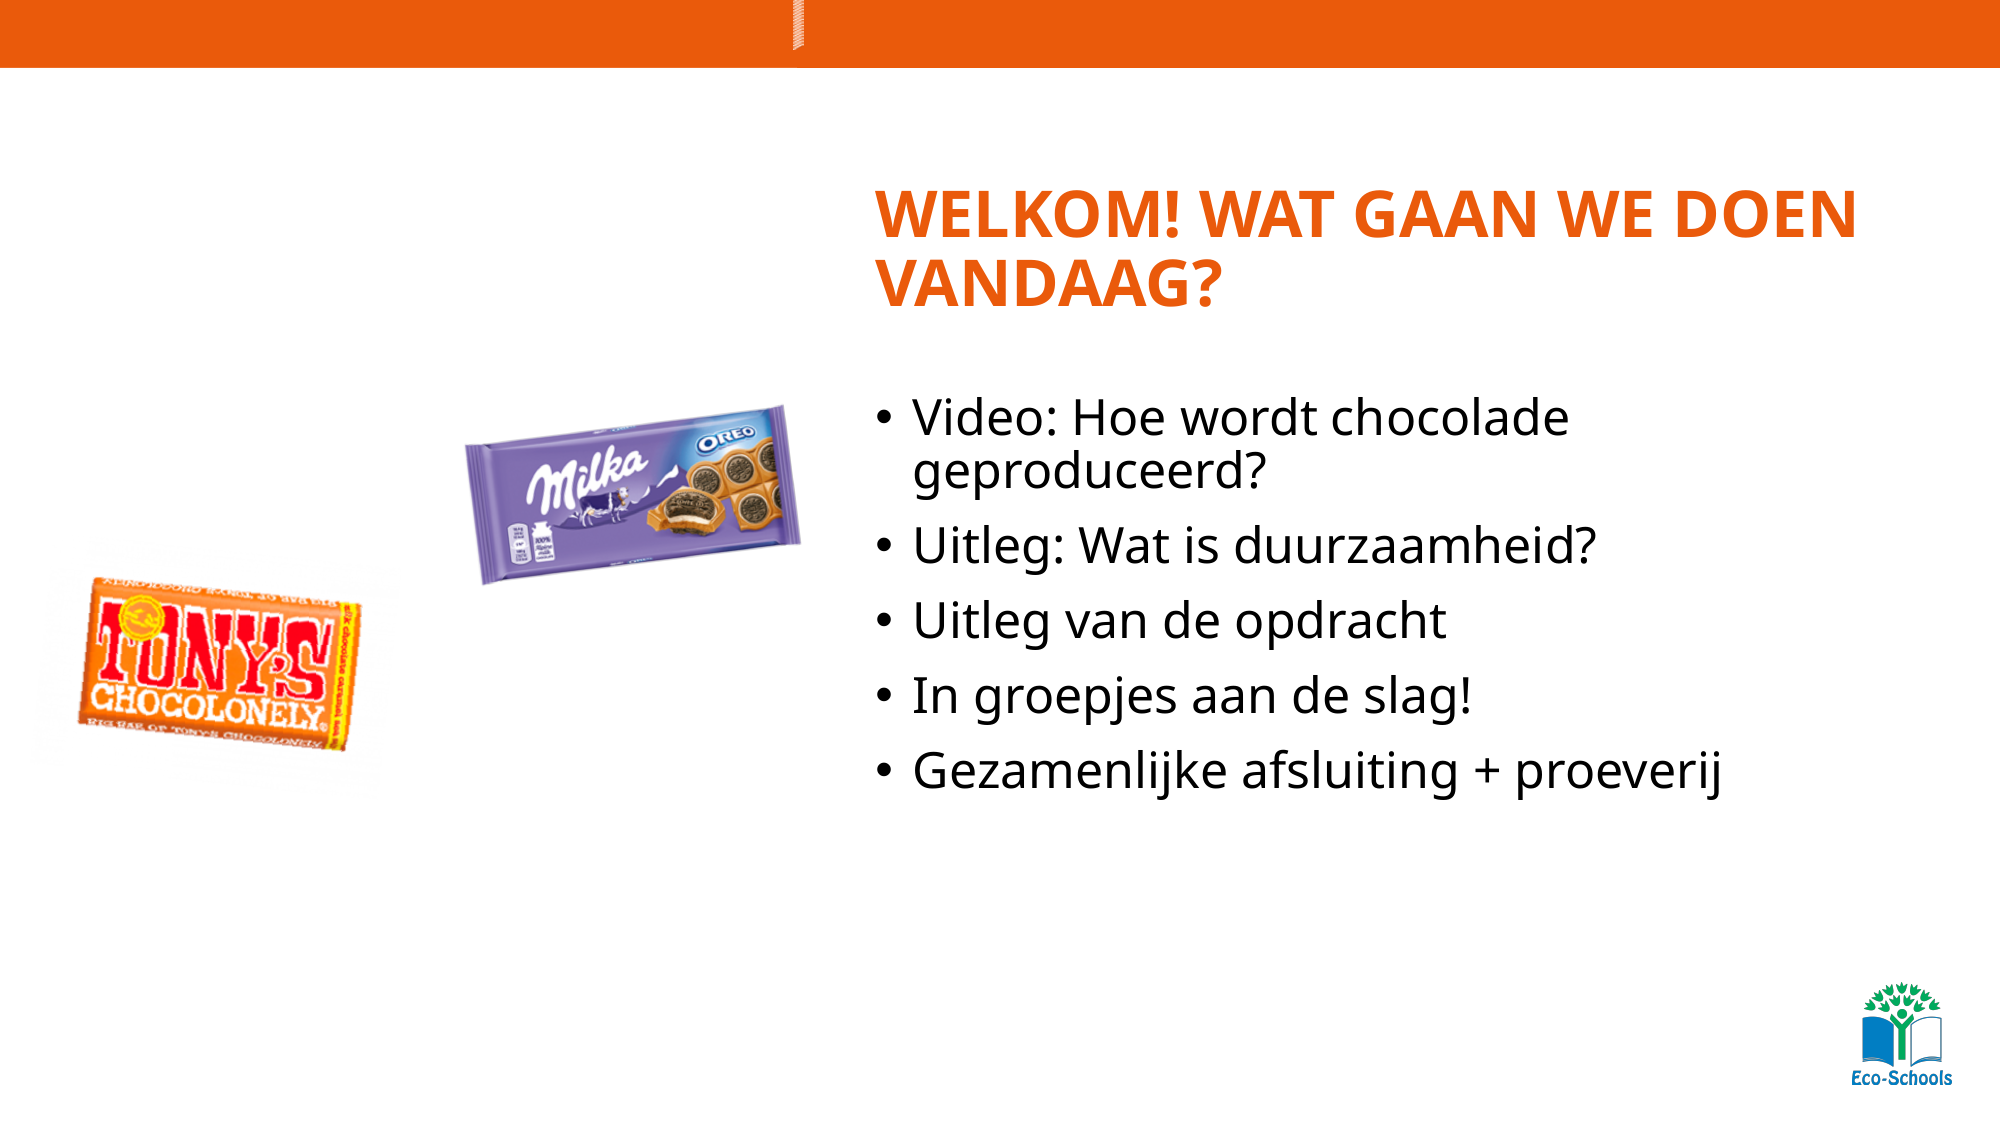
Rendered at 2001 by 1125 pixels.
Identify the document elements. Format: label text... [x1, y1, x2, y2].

title Welkom! Wat gaan we doen vandaag? [860, 167, 1925, 335]
picture [793, 0, 804, 50]
list Video: Hoe wordt chocolade geproduceerd? Uitleg: Wat is duurzaamheid? Uitleg van de opdracht In groepjes aan de slag! Gezamenlijke afsluiting + proeverij [860, 384, 1925, 987]
picture [23, 474, 408, 858]
picture [446, 335, 818, 654]
picture [1852, 982, 1952, 1085]
